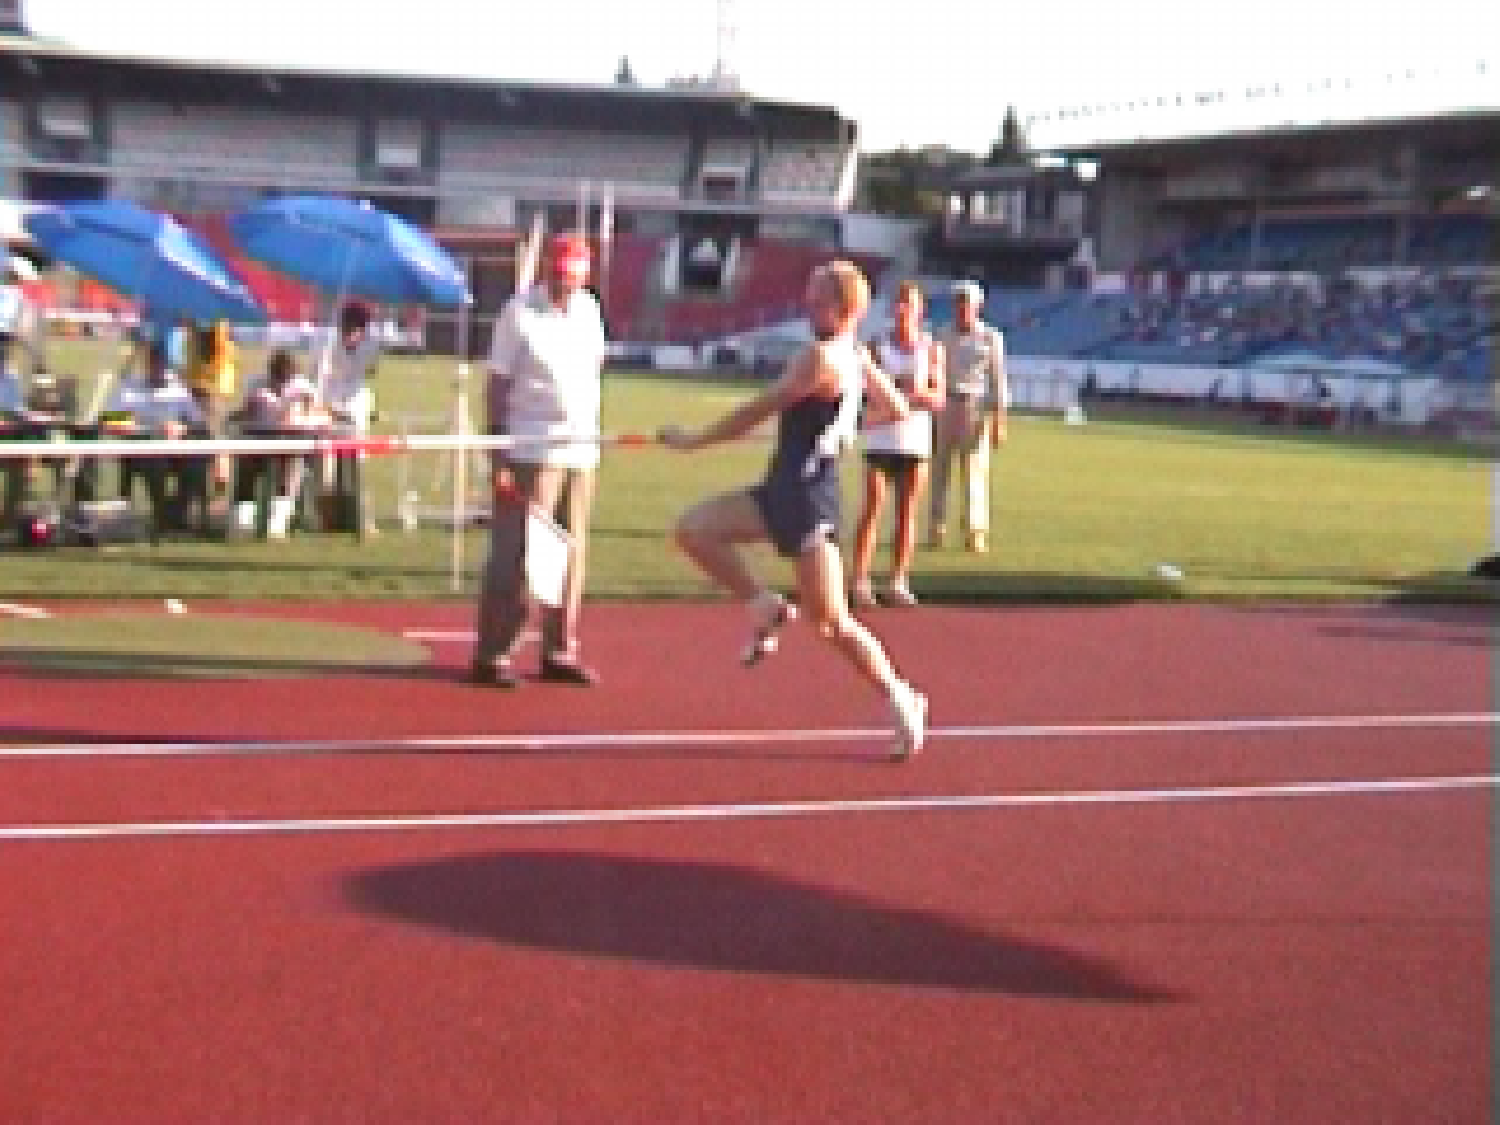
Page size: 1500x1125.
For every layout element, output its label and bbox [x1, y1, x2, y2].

list [0, 0, 1500, 1125]
